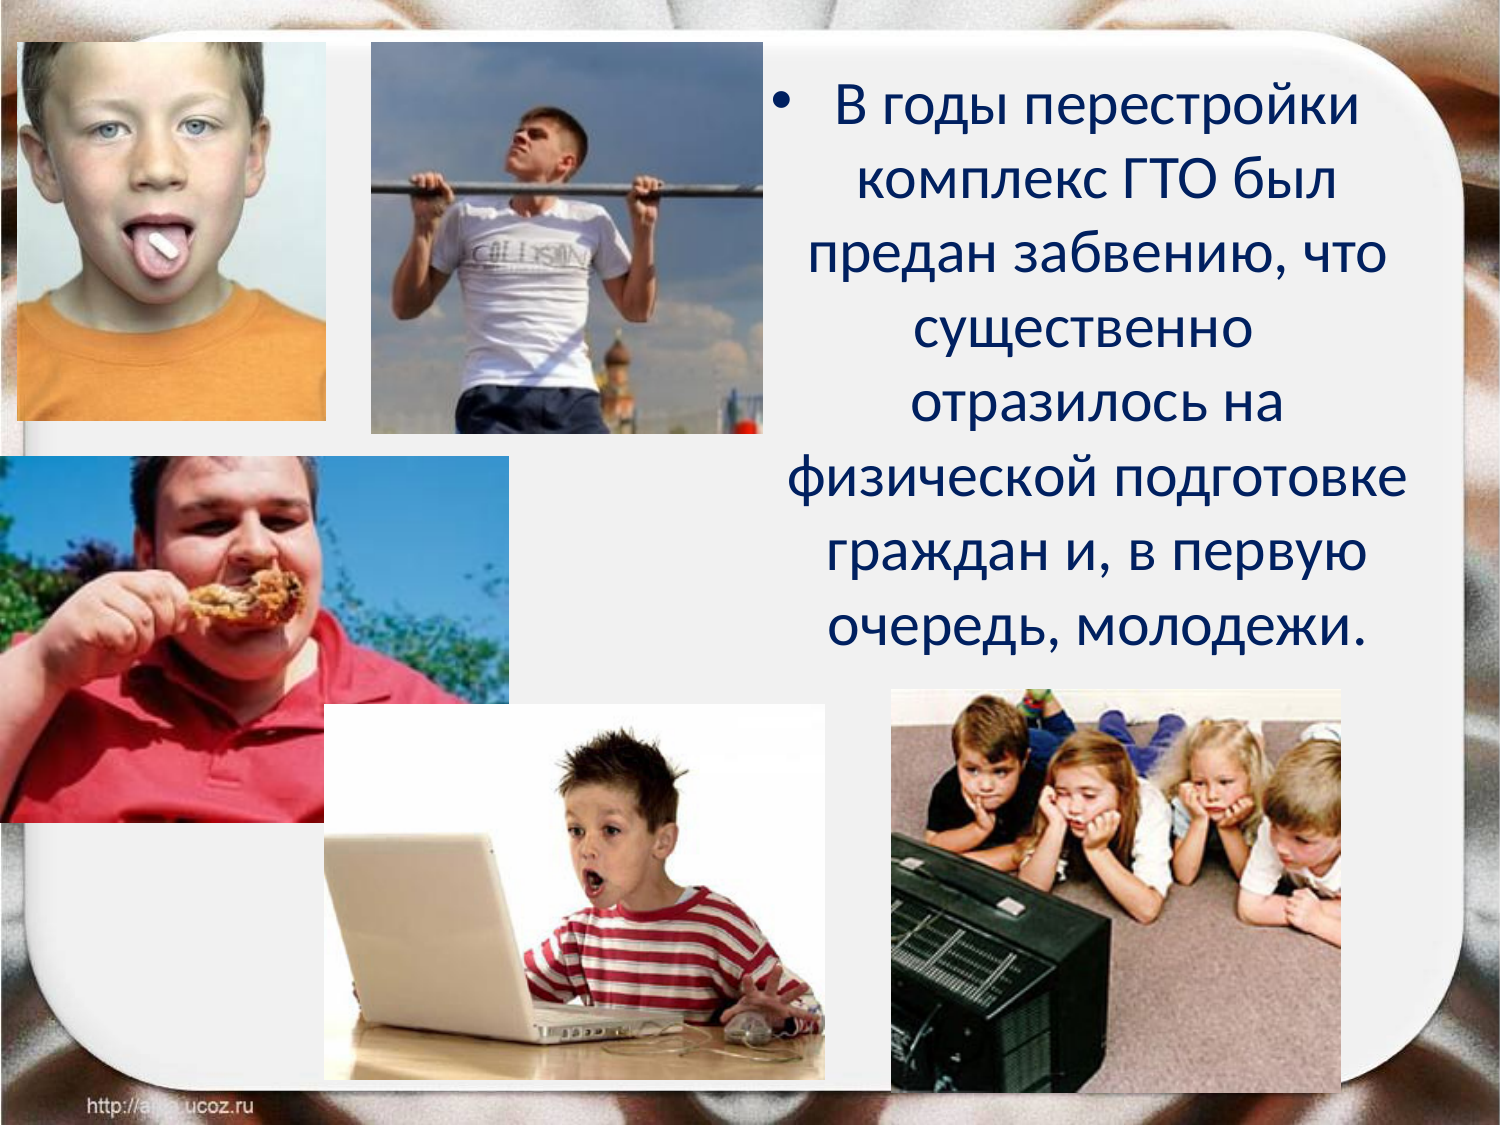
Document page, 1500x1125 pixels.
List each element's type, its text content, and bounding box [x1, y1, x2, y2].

picture [0, 0, 1500, 1125]
list В годы перестройки комплекс ГТО был предан забвению, что существенно отразилось на физической подготовке граждан и, в первую очередь, молодежи. [714, 54, 1425, 728]
